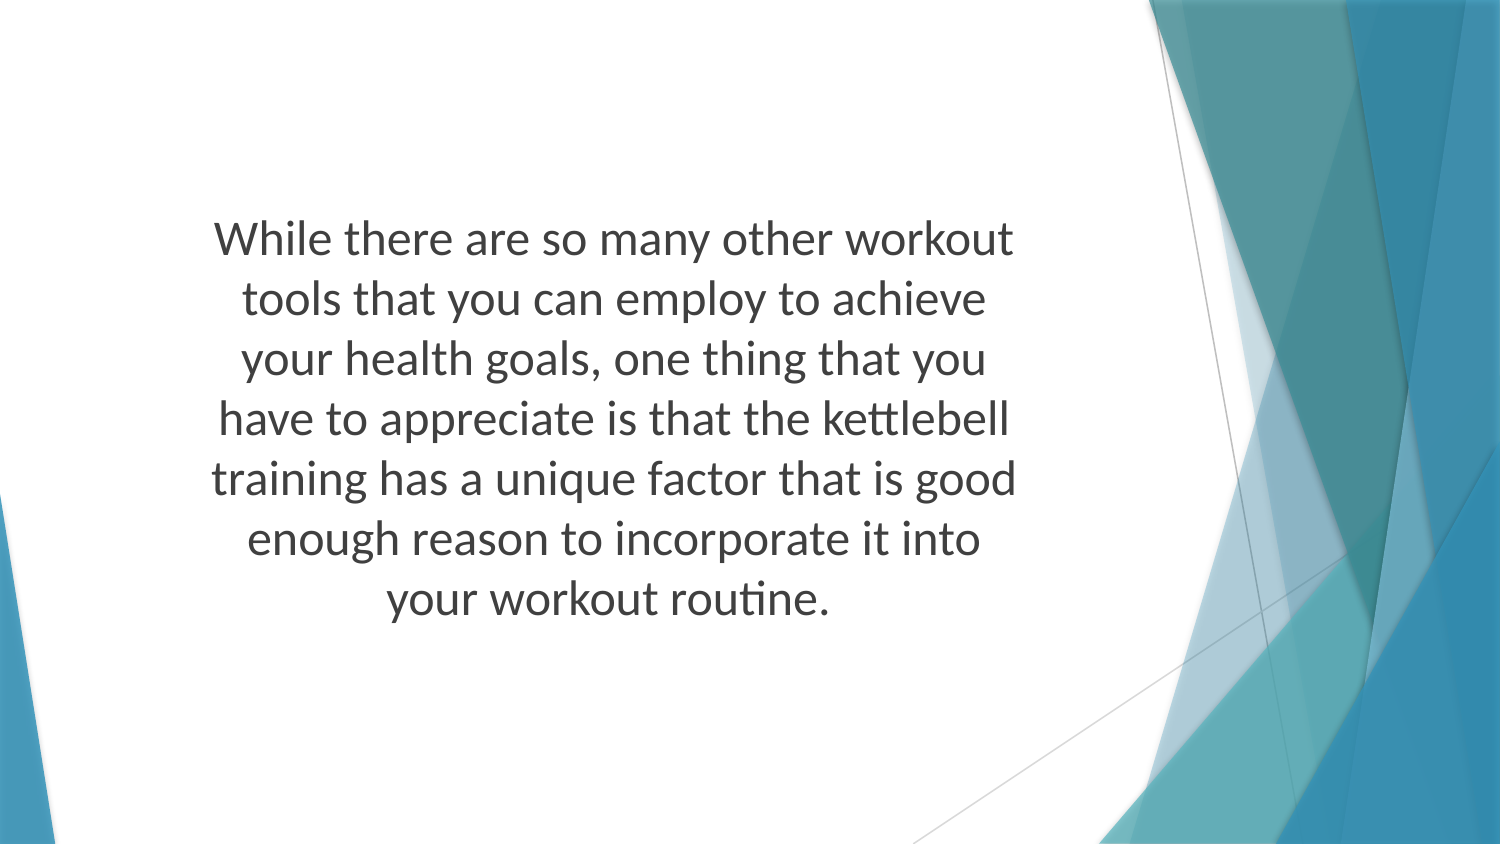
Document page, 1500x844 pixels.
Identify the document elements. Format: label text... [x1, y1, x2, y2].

list While there are so many other workout tools that you can employ to achieve your health goals, one thing that you have to appreciate is that the kettlebell training has a unique factor that is good enough reason to incorporate it into your workout routine. [194, 197, 1034, 682]
